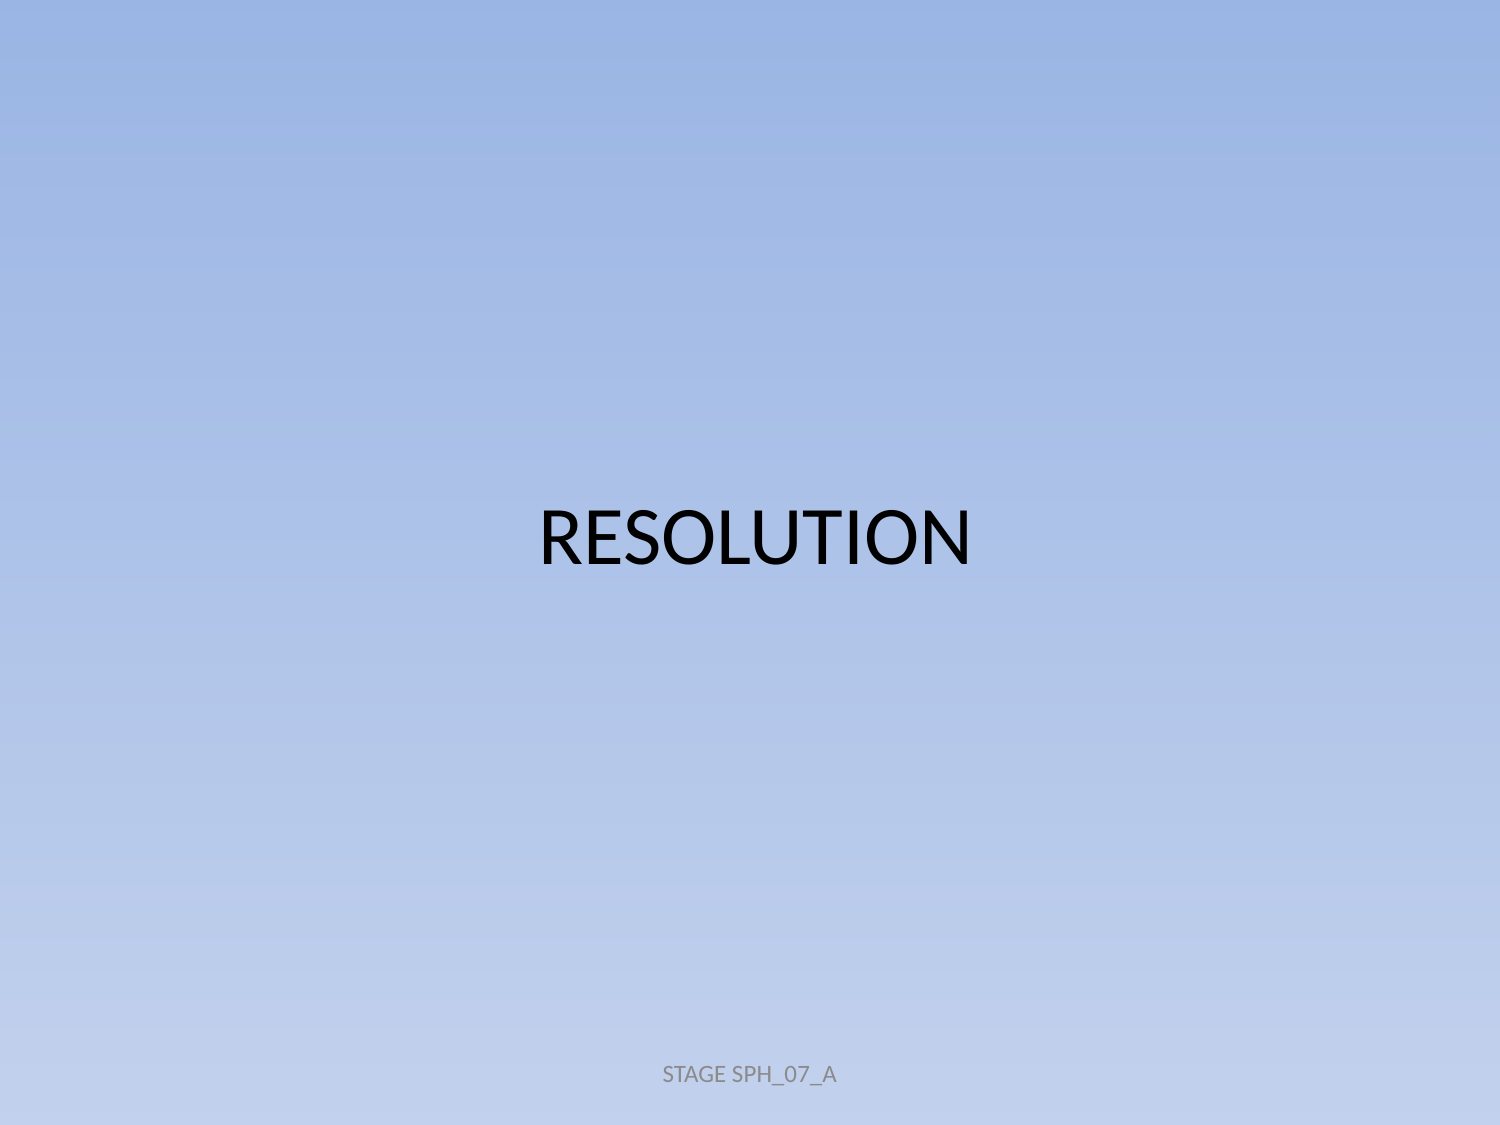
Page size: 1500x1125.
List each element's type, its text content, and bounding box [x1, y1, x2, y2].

list RESOLUTION [64, 231, 1447, 1024]
footer STAGE SPH_07_A [512, 1042, 988, 1103]
